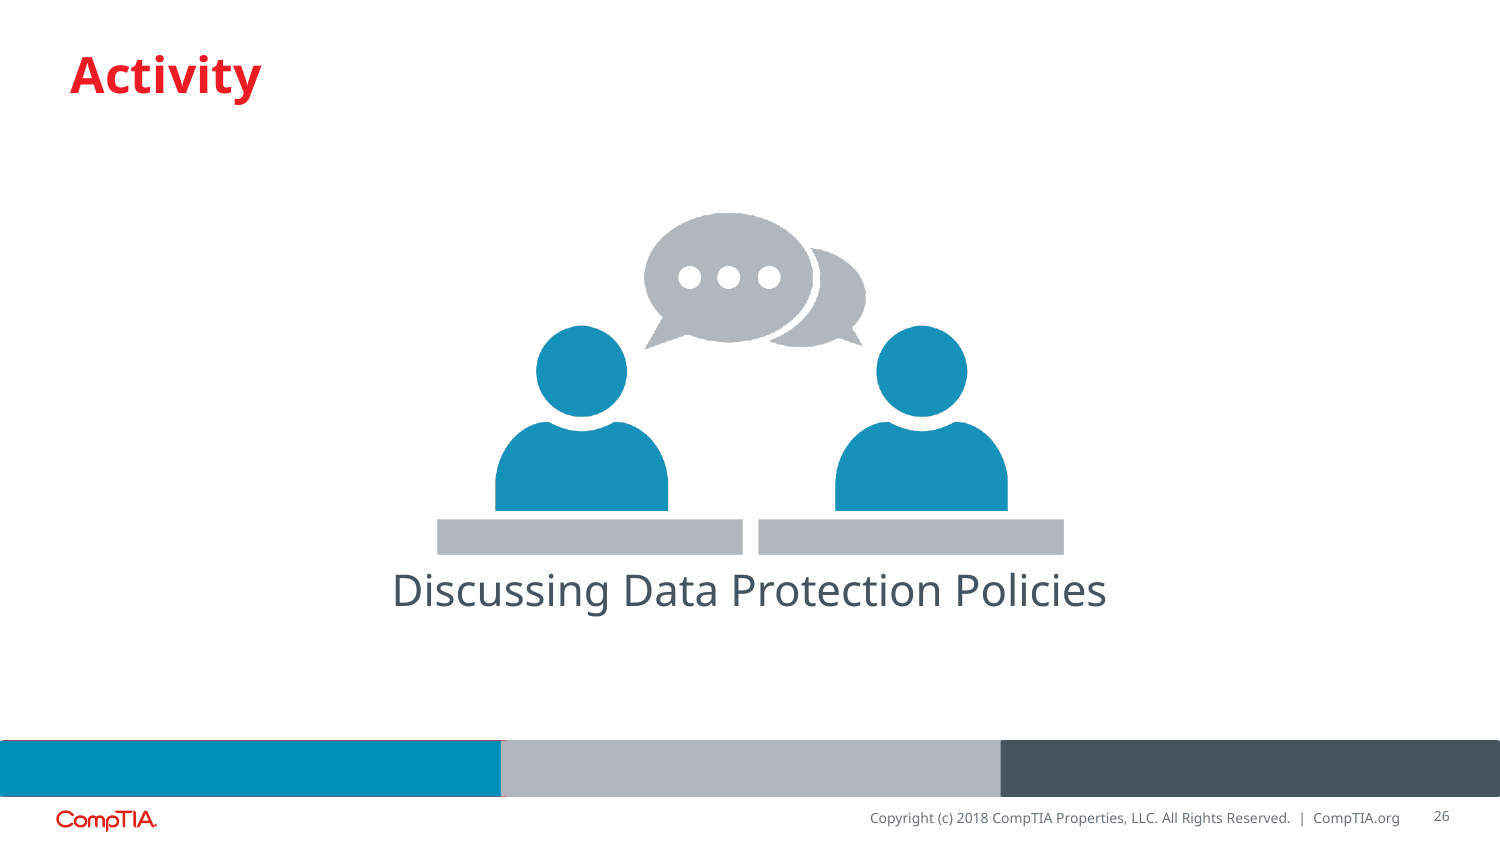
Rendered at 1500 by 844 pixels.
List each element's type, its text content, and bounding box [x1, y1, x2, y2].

picture [435, 211, 1064, 555]
slide_number 26 [1407, 800, 1450, 835]
list Discussing Data Protection Policies [0, 555, 1500, 631]
